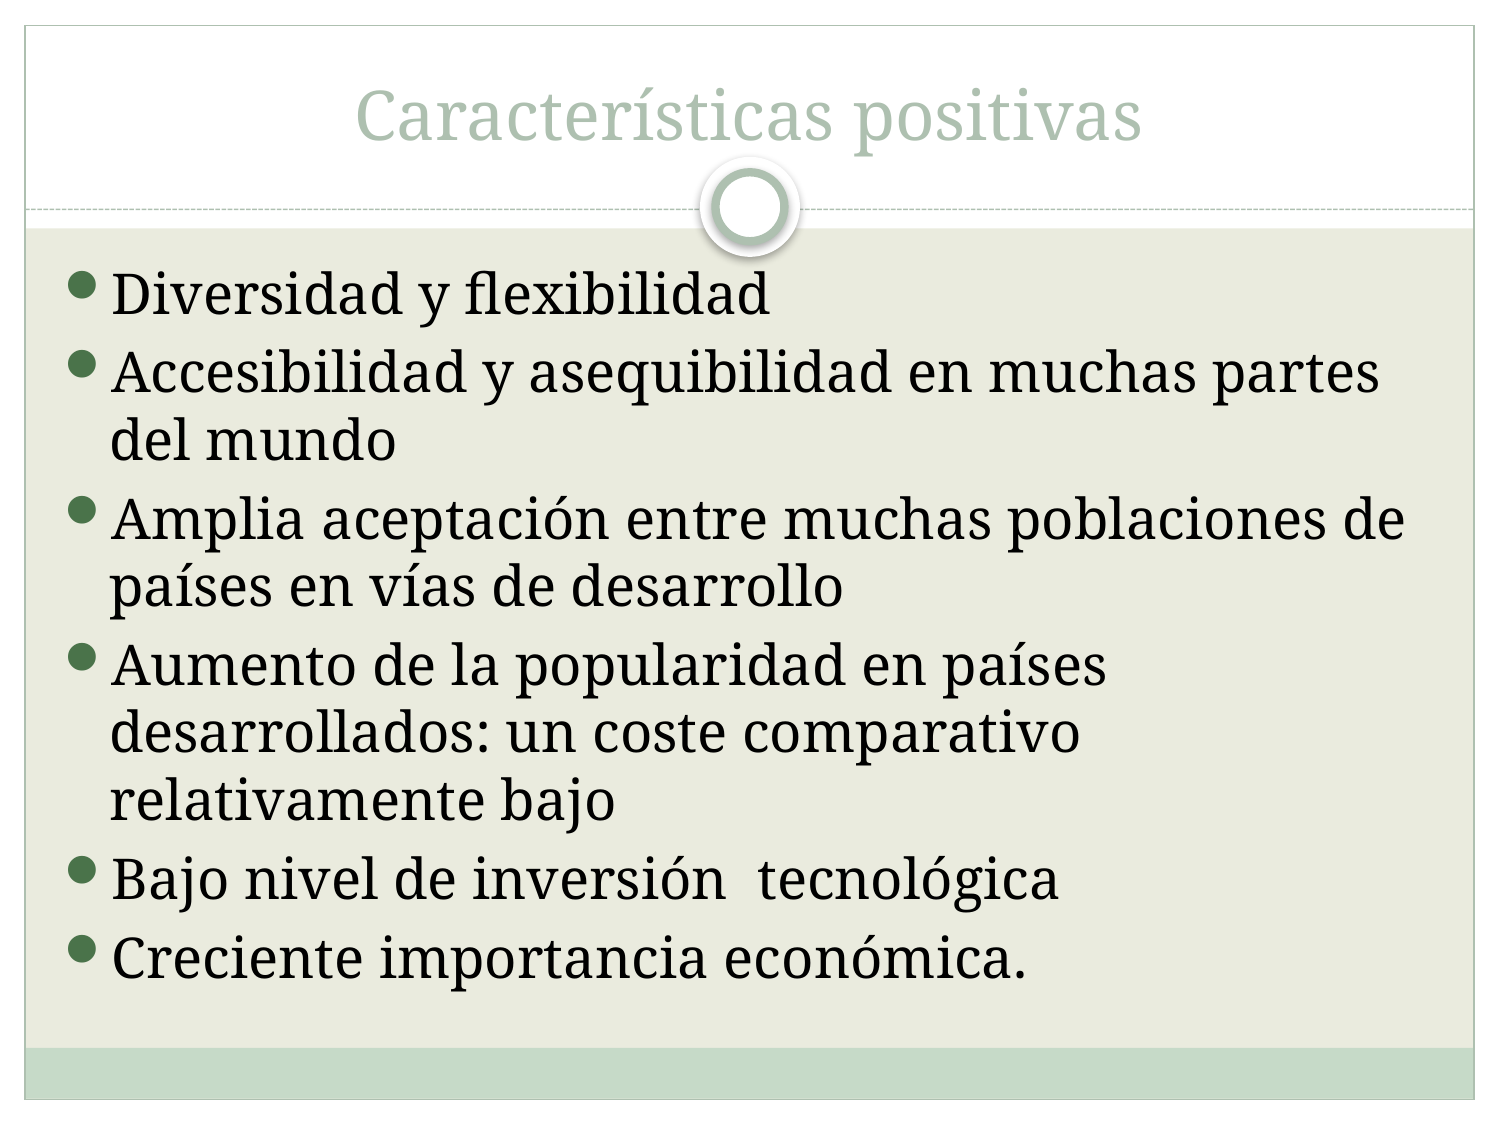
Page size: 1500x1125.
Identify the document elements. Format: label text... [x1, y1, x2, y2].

list Diversidad y flexibilidad Accesibilidad y asequibilidad en muchas partes del mundo Amplia aceptación entre muchas poblaciones de países en vías de desarrollo Aumento de la popularidad en países desarrollados: un coste comparativo relativamente bajo Bajo nivel de inversión tecnológica Creciente importancia económica. [49, 250, 1445, 1001]
title Características positivas [49, 37, 1450, 162]
